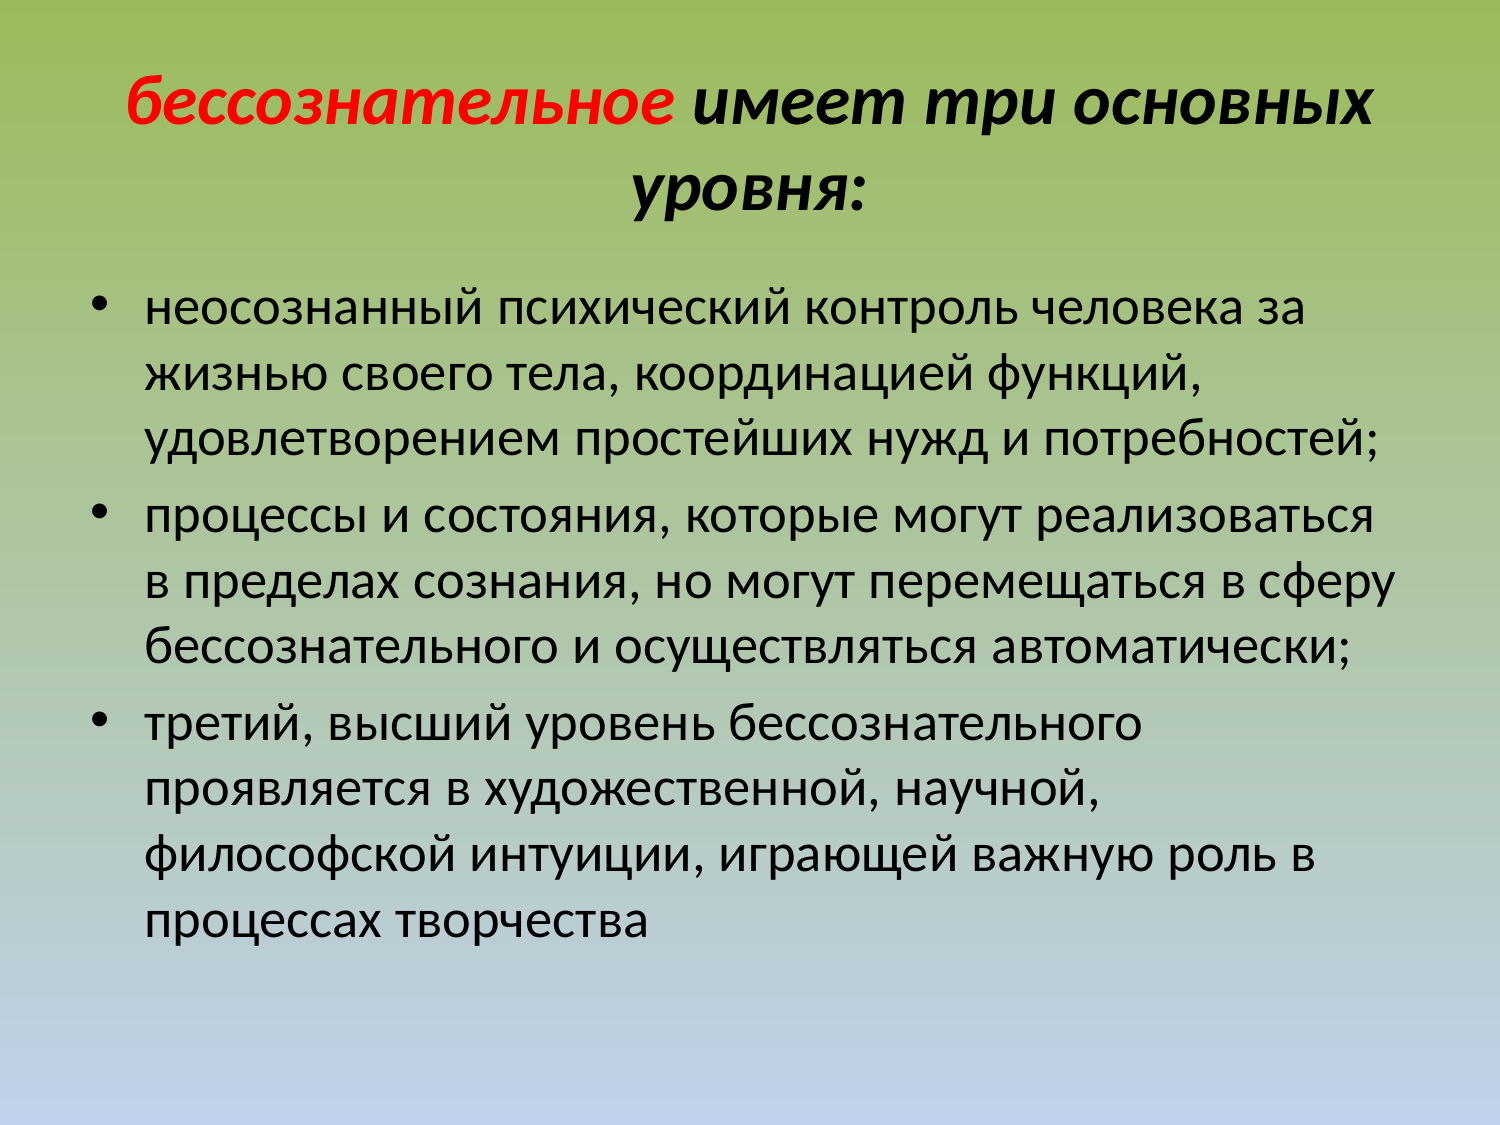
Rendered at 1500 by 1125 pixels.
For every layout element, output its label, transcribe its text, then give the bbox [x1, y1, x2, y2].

title бессознательное имеет три основных уровня: [75, 45, 1425, 233]
list неосознанный психический контроль человека за жизнью своего тела, координацией функций, удовлетворением простейших нужд и потребностей; процессы и состояния, которые могут реализоваться в пределах сознания, но могут перемещаться в сферу бессознательного и осуществляться автоматически; третий, высший уровень бессознательного проявляется в художественной, научной, философской интуиции, играющей важную роль в процессах творчества [75, 262, 1425, 1005]
